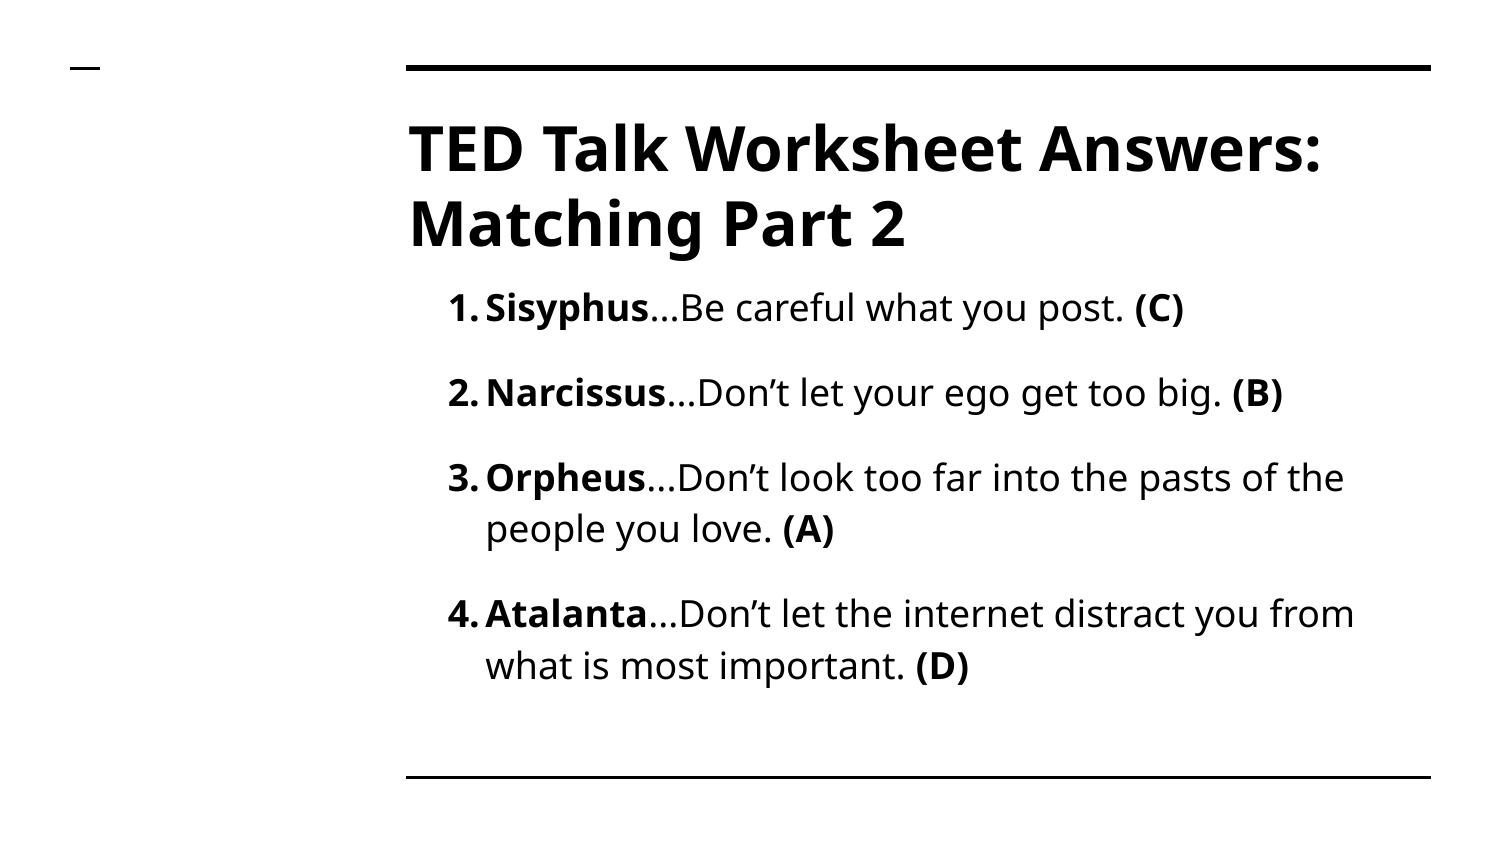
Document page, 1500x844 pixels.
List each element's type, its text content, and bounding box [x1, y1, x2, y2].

title TED Talk Worksheet Answers: Matching Part 2 [393, 94, 1431, 199]
list Sisyphus...Be careful what you post. (C) Narcissus...Don’t let your ego get too big. (B) Orpheus...Don’t look too far into the pasts of the people you love. (A) Atalanta...Don’t let the internet distract you from what is most important. (D) [395, 261, 1433, 755]
